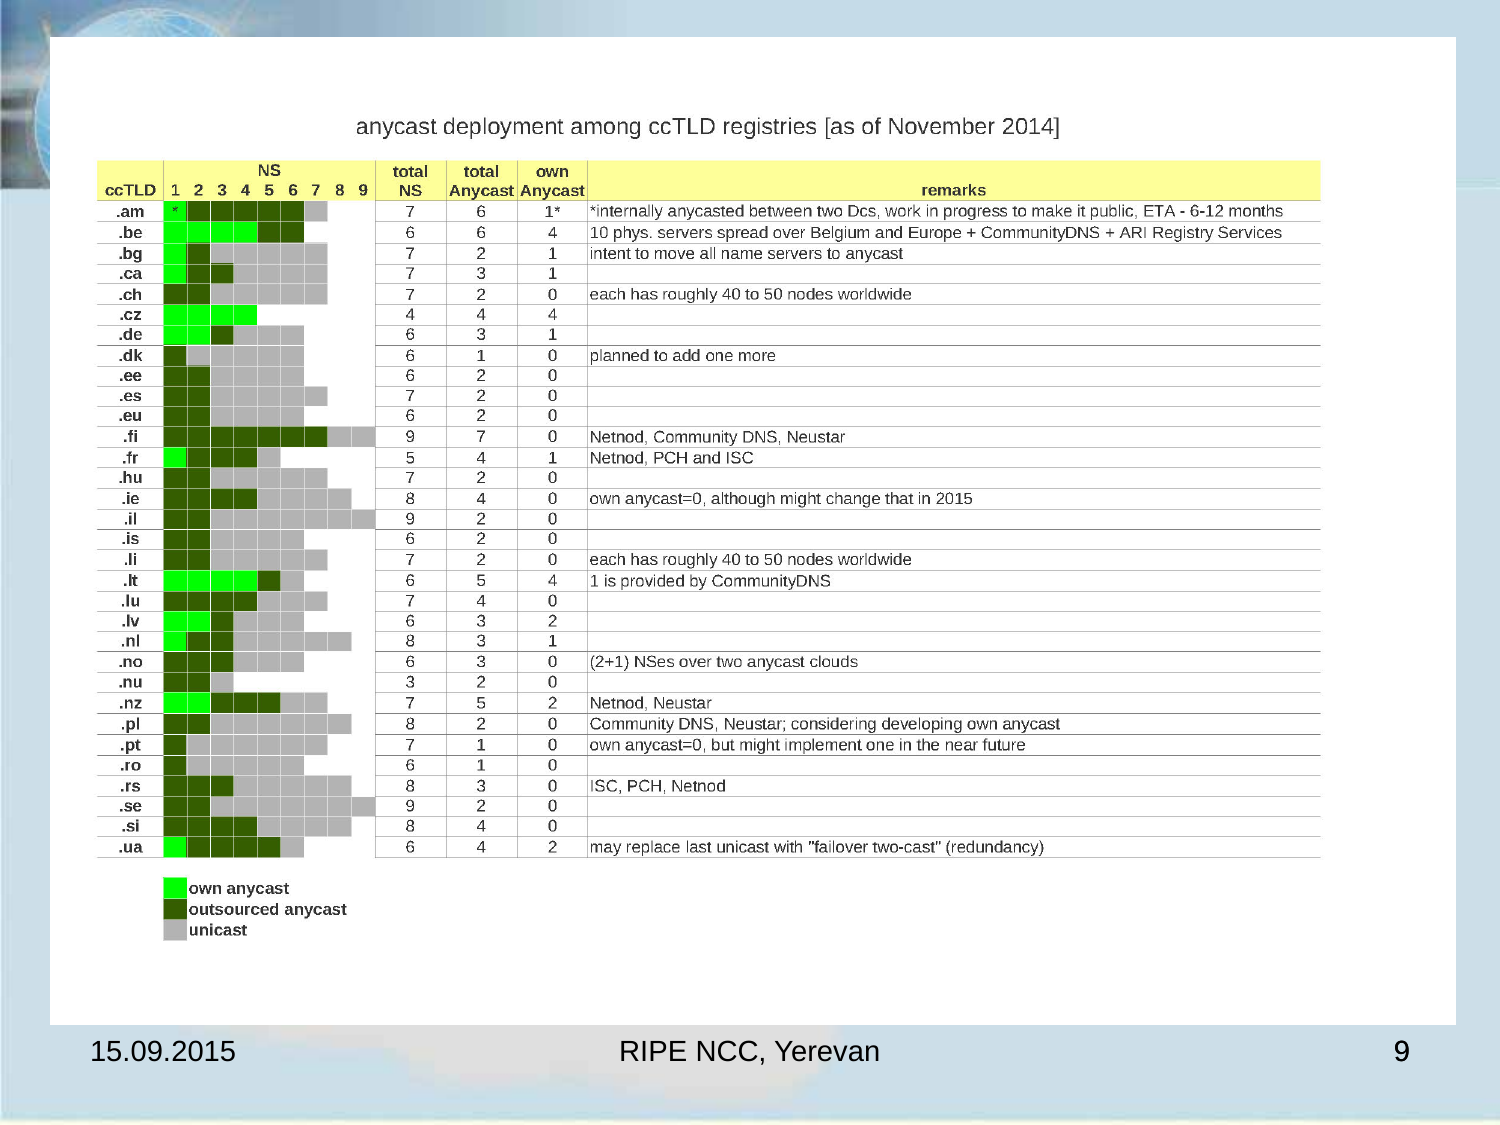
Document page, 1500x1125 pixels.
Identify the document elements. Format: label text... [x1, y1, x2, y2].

footer RIPE NCC, Yerevan [512, 1034, 988, 1103]
picture [0, 0, 1500, 1125]
slide_number 9 [1074, 1034, 1426, 1103]
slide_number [74, 1034, 426, 1103]
